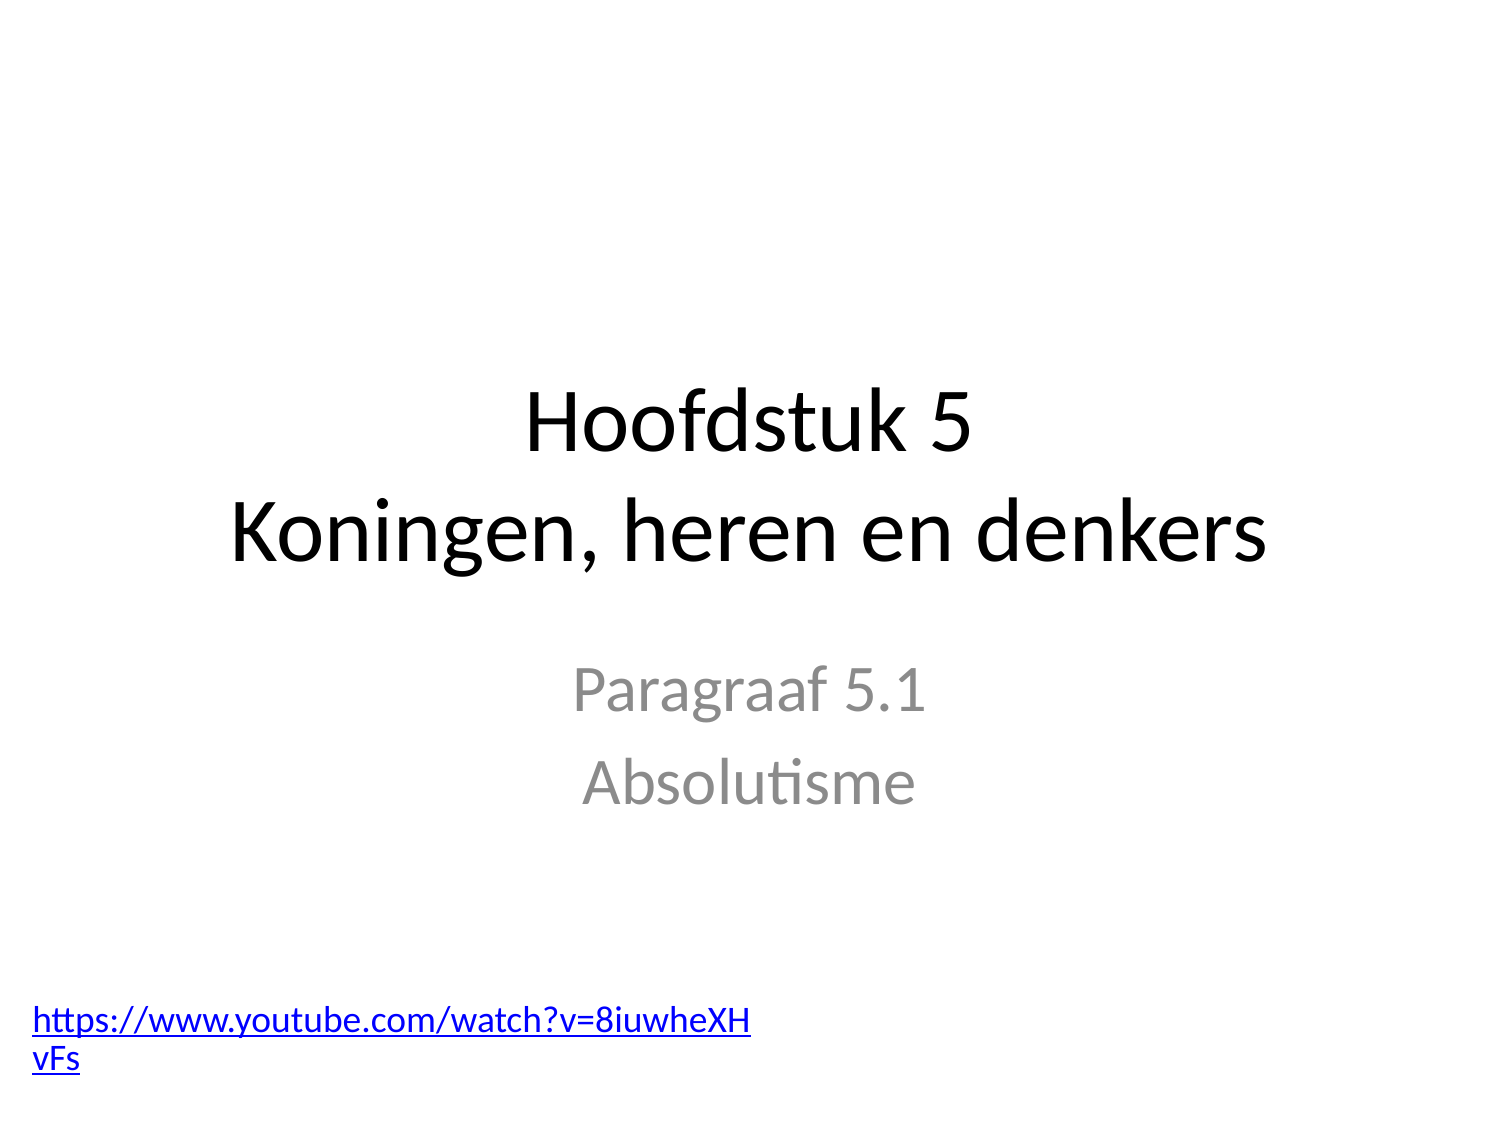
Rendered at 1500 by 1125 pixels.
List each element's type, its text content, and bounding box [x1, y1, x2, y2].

title Hoofdstuk 5 Koningen, heren en denkers [112, 349, 1388, 591]
subtitle Paragraaf 5.1 Absolutisme [225, 637, 1275, 925]
text_box https://www.youtube.com/watch?v=8iuwheXHvFs [17, 987, 768, 1048]
